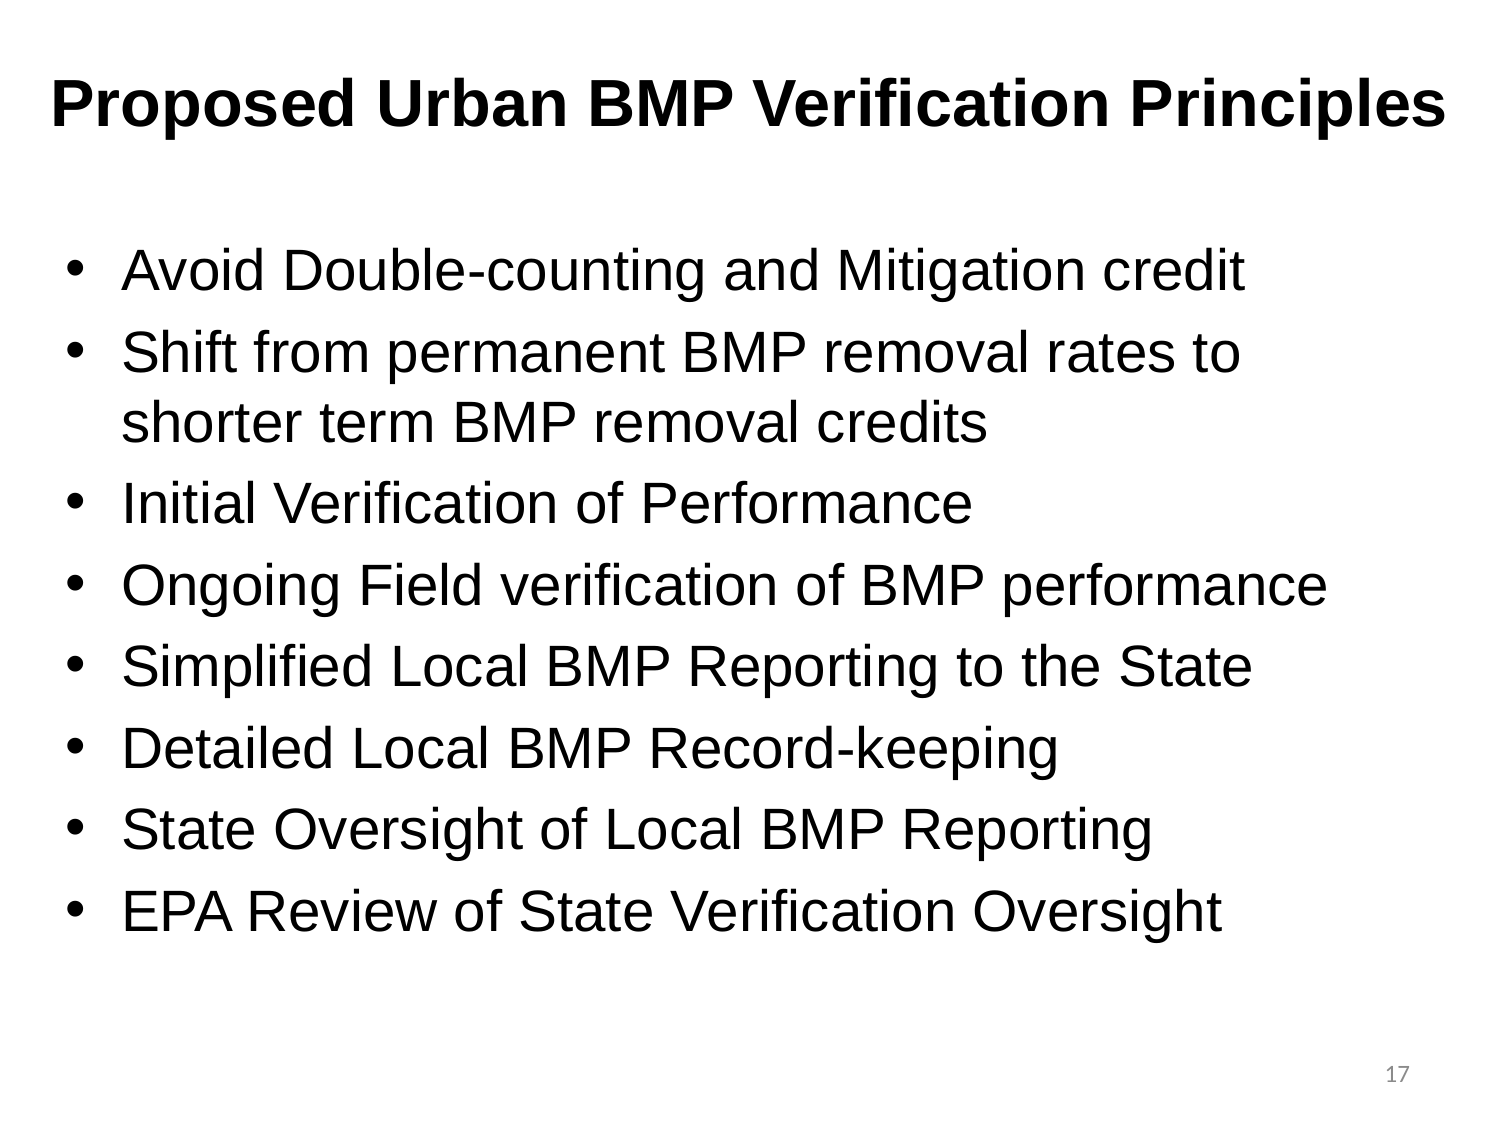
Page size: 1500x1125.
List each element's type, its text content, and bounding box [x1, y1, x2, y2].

list Avoid Double-counting and Mitigation credit Shift from permanent BMP removal rates to shorter term BMP removal credits Initial Verification of Performance Ongoing Field verification of BMP performance Simplified Local BMP Reporting to the State Detailed Local BMP Record-keeping State Oversight of Local BMP Reporting EPA Review of State Verification Oversight [50, 224, 1438, 1125]
slide_number 17 [1074, 1042, 1425, 1103]
title Proposed Urban BMP Verification Principles [24, 24, 1475, 175]
